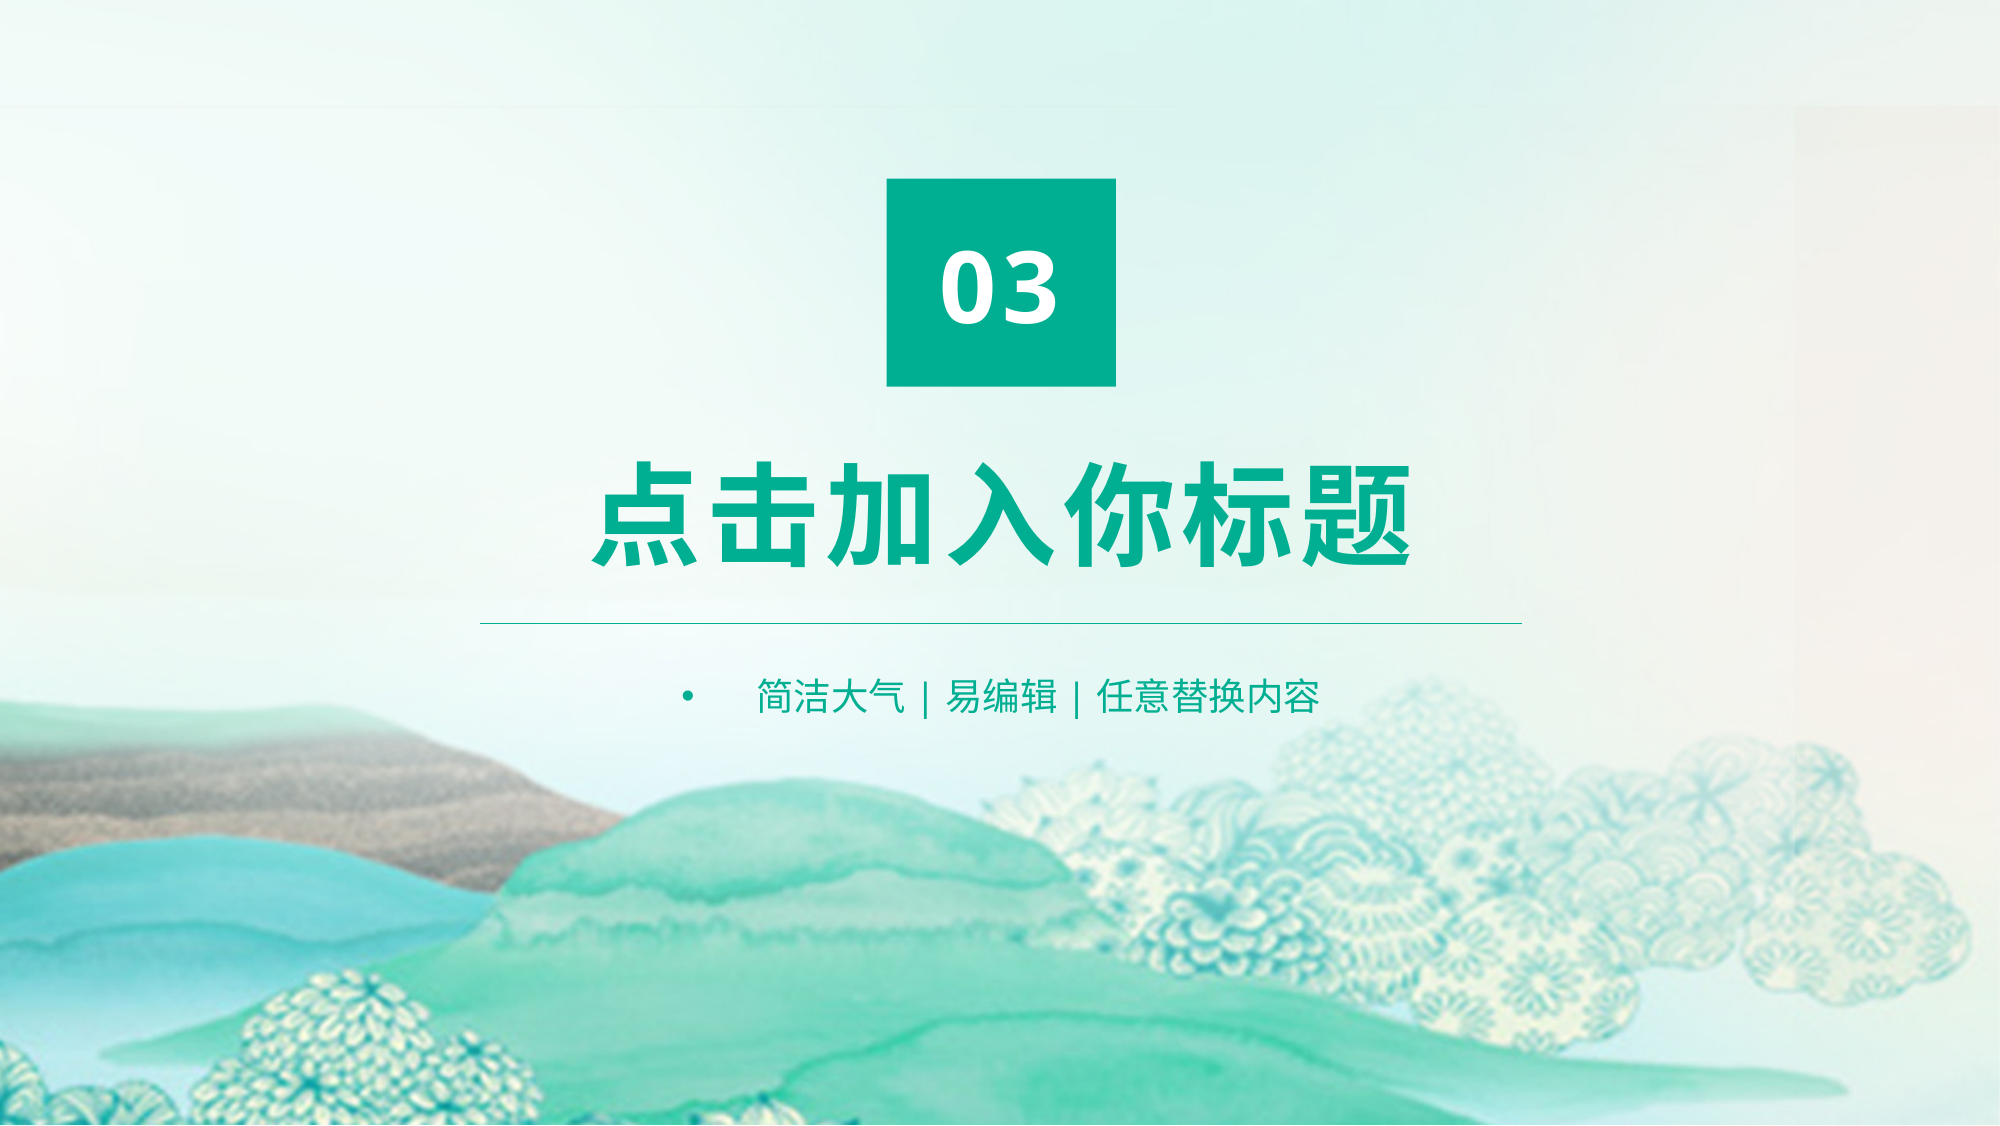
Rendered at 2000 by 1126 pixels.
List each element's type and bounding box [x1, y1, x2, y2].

picture [0, 0, 2000, 1126]
text_box [886, 178, 1117, 387]
